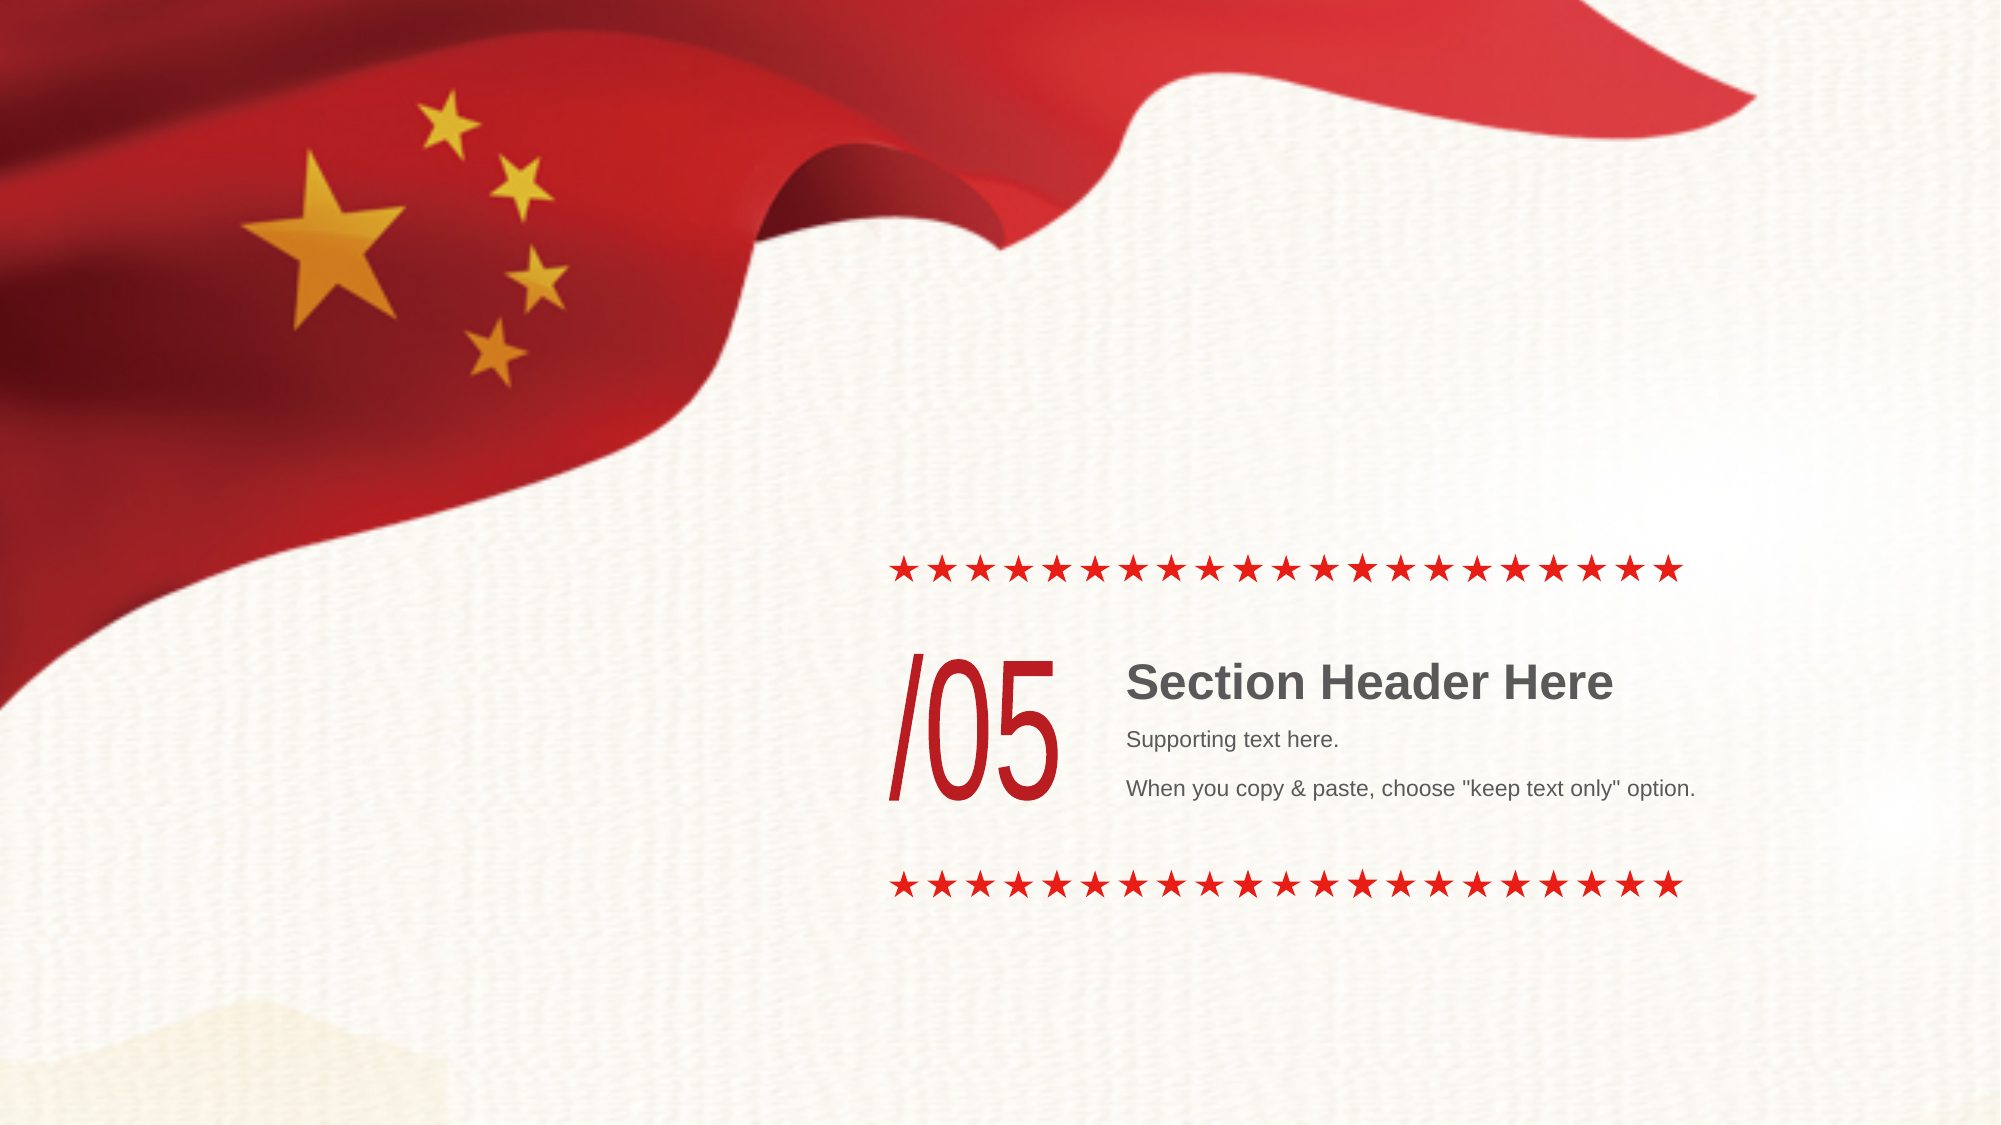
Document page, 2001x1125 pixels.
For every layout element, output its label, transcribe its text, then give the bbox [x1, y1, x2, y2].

text_box [1194, 554, 1225, 582]
text_box [1232, 869, 1263, 898]
text_box [965, 869, 996, 898]
text_box [1653, 554, 1684, 583]
text_box [1538, 554, 1569, 583]
text_box [1118, 869, 1149, 898]
text_box [1156, 869, 1187, 898]
text_box [1309, 554, 1340, 582]
text_box [1347, 868, 1378, 899]
text_box [1538, 869, 1569, 898]
text_box [1576, 869, 1607, 898]
text_box [927, 869, 958, 898]
text_box [1385, 554, 1416, 582]
text_box [888, 870, 920, 898]
text_box [1003, 870, 1034, 898]
text_box [1500, 869, 1531, 898]
text_box [1614, 554, 1646, 582]
text_box [1271, 870, 1302, 897]
text_box [927, 554, 958, 583]
text_box [1653, 869, 1684, 898]
text_box [1500, 554, 1531, 583]
title Section Header Here [1110, 570, 2000, 718]
text_box [1080, 870, 1111, 898]
text_box [1423, 869, 1454, 898]
text_box [1156, 554, 1187, 582]
list Supporting text here. When you copy & paste, choose "keep text only" option. [1111, 717, 2000, 884]
text_box [965, 554, 996, 582]
text_box [1385, 869, 1416, 898]
text_box [1462, 870, 1493, 898]
text_box [1614, 869, 1646, 898]
text_box [1309, 869, 1340, 898]
text_box [1080, 554, 1111, 583]
text_box [1347, 553, 1378, 583]
text_box [1194, 870, 1225, 897]
picture [0, 0, 2000, 1125]
text_box [1423, 554, 1454, 582]
text_box [1118, 554, 1149, 582]
text_box [888, 554, 920, 582]
text_box [1041, 554, 1072, 583]
text_box [1462, 554, 1493, 583]
text_box [1576, 554, 1607, 582]
text_box [1003, 554, 1034, 583]
text_box [1232, 554, 1263, 583]
text_box [1271, 554, 1302, 582]
text_box [1041, 869, 1072, 898]
